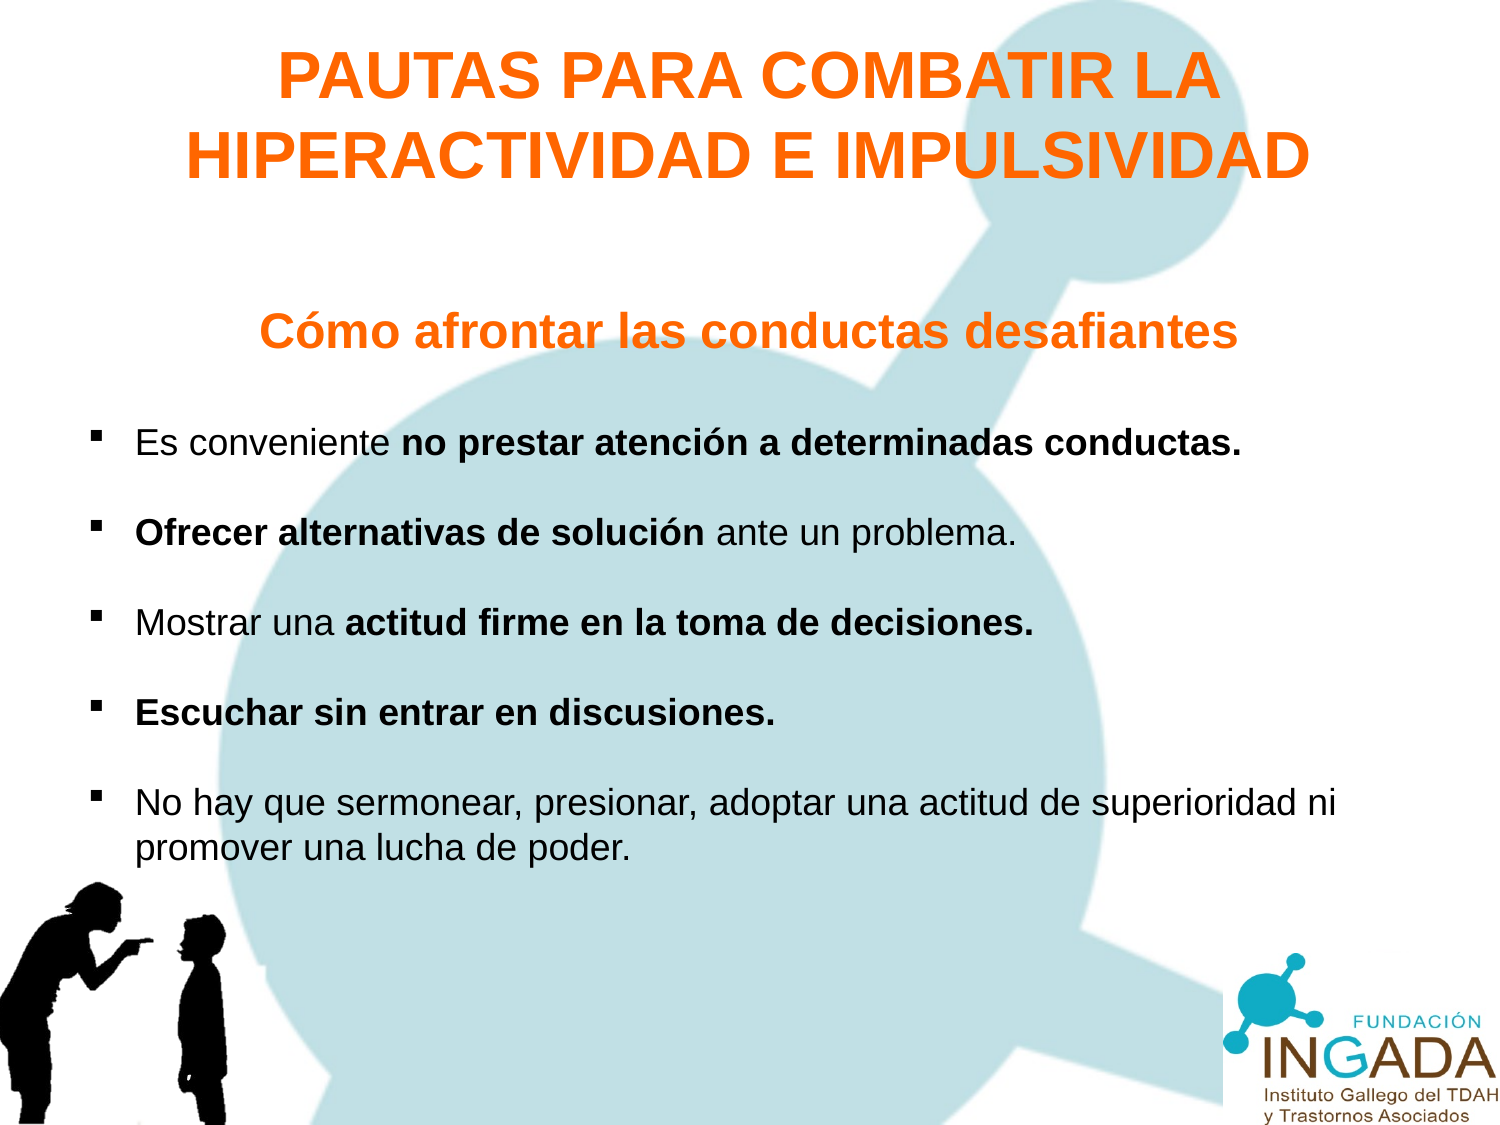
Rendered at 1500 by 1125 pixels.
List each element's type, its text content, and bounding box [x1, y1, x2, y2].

text_box PAUTAS PARA COMBATIR LA HIPERACTIVIDAD E IMPULSIVIDAD [0, 0, 1500, 224]
picture [0, 224, 1500, 1125]
text_box Cómo afrontar las conductas desafiantes Es conveniente no prestar atención a determinadas conductas. Ofrecer alternativas de solución ante un problema. Mostrar una actitud firme en la toma de decisiones. Escuchar sin entrar en discusiones. No hay que sermonear, presionar, adoptar una actitud de superioridad ni promover una lucha de poder. [73, 290, 1426, 1125]
